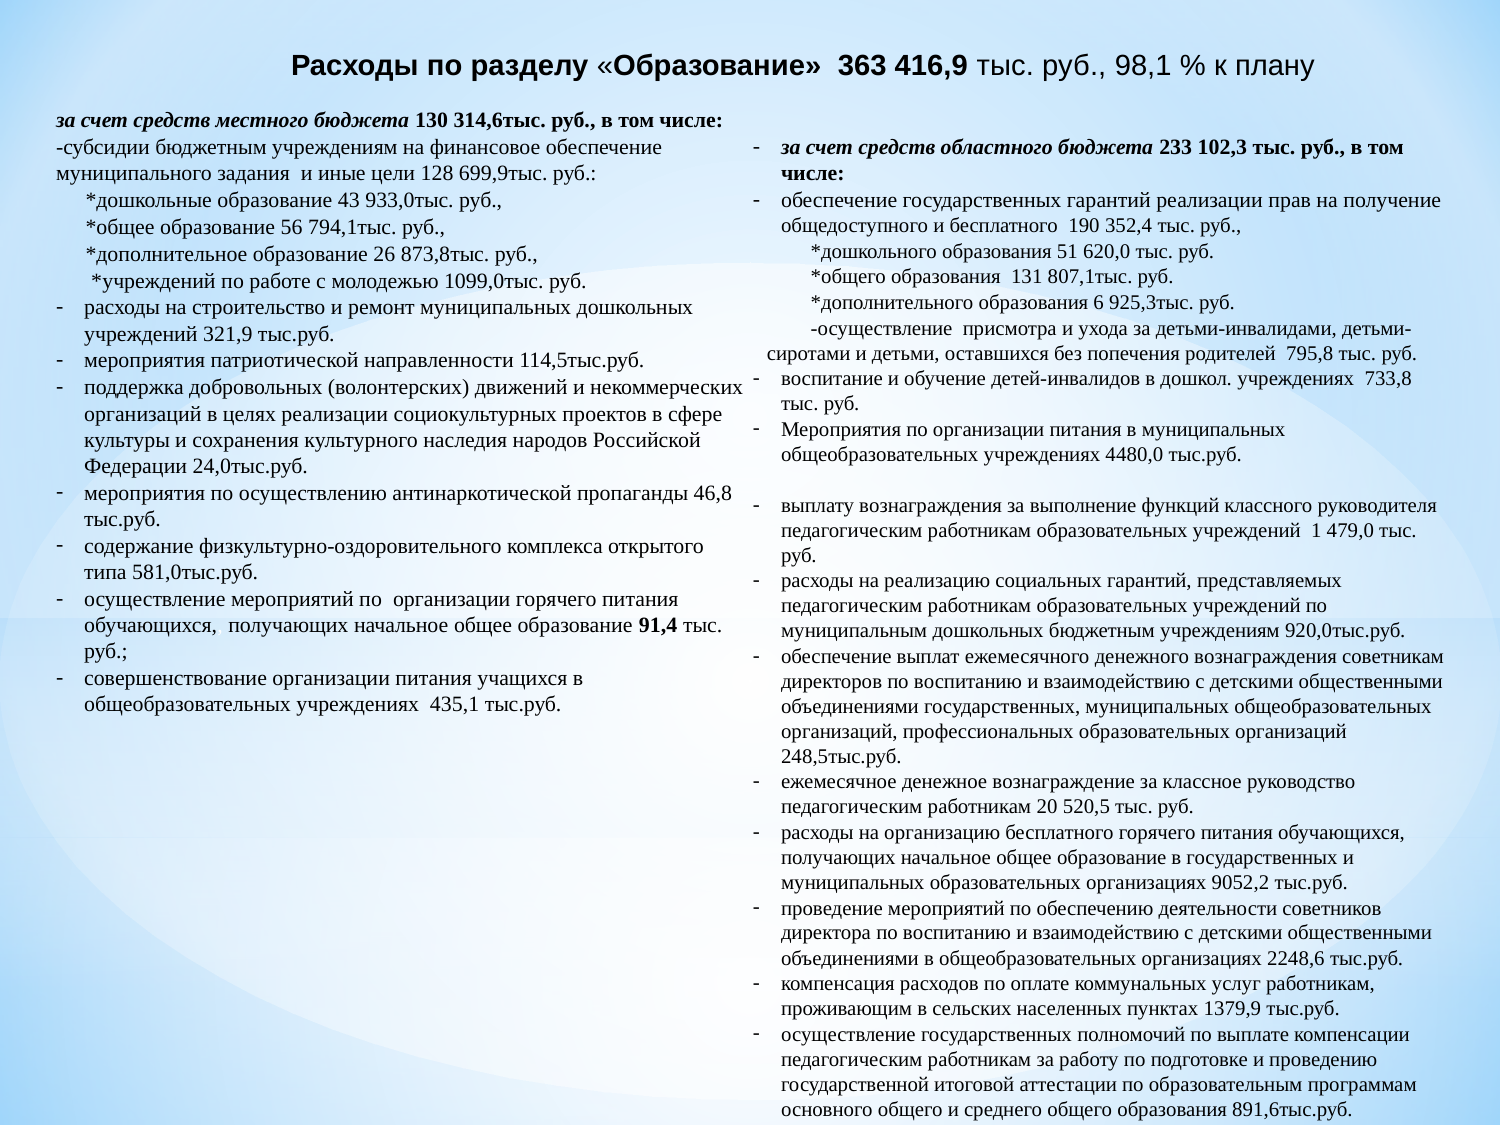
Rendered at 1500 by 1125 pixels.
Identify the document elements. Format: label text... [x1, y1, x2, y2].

text_box Расходы по разделу «Образование» 363 416,9 тыс. руб., 98,1 % к плану [88, 30, 1500, 98]
text_box за счет средств местного бюджета 130 314,6тыс. руб., в том числе: -субсидии бюджетным учреждениям на финансовое обеспечение муниципального задания и иные цели 128 699,9тыс. руб.: *дошкольные образование 43 933,0тыс. руб., *общее образование 56 794,1тыс. руб., *дополнительное образование 26 873,8тыс. руб., *учреждений по работе с молодежью 1099,0тыс. руб. расходы на строительство и ремонт муниципальных дошкольных учреждений 321,9 тыс.руб. мероприятия патриотической направленности 114,5тыс.руб. поддержка добровольных (волонтерских) движений и некоммерческих организаций в целях реализации социокультурных проектов в сфере культуры и сохранения культурного наследия народов Российской Федерации 24,0тыс.руб. мероприятия по осуществлению антинаркотической пропаганды 46,8 тыс.руб. содержание физкультурно-оздоровительного комплекса открытого типа 581,0тыс.руб. осуществление мероприятий по организации горячего питания обучающихся,, получающих начальное общее образование 91,4 тыс. руб.; совершенствование организации питания учащихся в общеобразовательных учреждениях 435,1 тыс.руб. за счет средств областного бюджета 233 102,3 тыс. руб., в том числе: обеспечение государственных гарантий реализации прав на получение общедоступного и бесплатного 190 352,4 тыс. руб., *дошкольного образования 51 620,0 тыс. руб. *общего образования 131 807,1тыс. руб. *дополнительного образования 6 925,3тыс. руб. -осуществление присмотра и ухода за детьми-инвалидами, детьми-сиротами и детьми, оставшихся без попечения родителей 795,8 тыс. руб. воспитание и обучение детей-инвалидов в дошкол. учреждениях 733,8 тыс. руб. Мероприятия по организации питания в муниципальных общеобразовательных учреждениях 4480,0 тыс.руб. выплату вознаграждения за выполнение функций классного руководителя педагогическим работникам образовательных учреждений 1 479,0 тыс. руб. расходы на реализацию социальных гарантий, представляемых педагогическим работникам образовательных учреждений по муниципальным дошкольных бюджетным учреждениям 920,0тыс.руб. обеспечение выплат ежемесячного денежного вознаграждения советникам директоров по воспитанию и взаимодействию с детскими общественными объединениями государственных, муниципальных общеобразовательных организаций, профессиональных образовательных организаций 248,5тыс.руб. ежемесячное денежное вознаграждение за классное руководство педагогическим работникам 20 520,5 тыс. руб. расходы на организацию бесплатного горячего питания обучающихся, получающих начальное общее образование в государственных и муниципальных образовательных организациях 9052,2 тыс.руб. проведение мероприятий по обеспечению деятельности советников директора по воспитанию и взаимодействию с детскими общественными объединениями в общеобразовательных организациях 2248,6 тыс.руб. компенсация расходов по оплате коммунальных услуг работникам, проживающим в сельских населенных пунктах 1379,9 тыс.руб. осуществление государственных полномочий по выплате компенсации педагогическим работникам за работу по подготовке и проведению государственной итоговой аттестации по образовательным программам основного общего и среднего общего образования 891,6тыс.руб. [41, 89, 1465, 1125]
